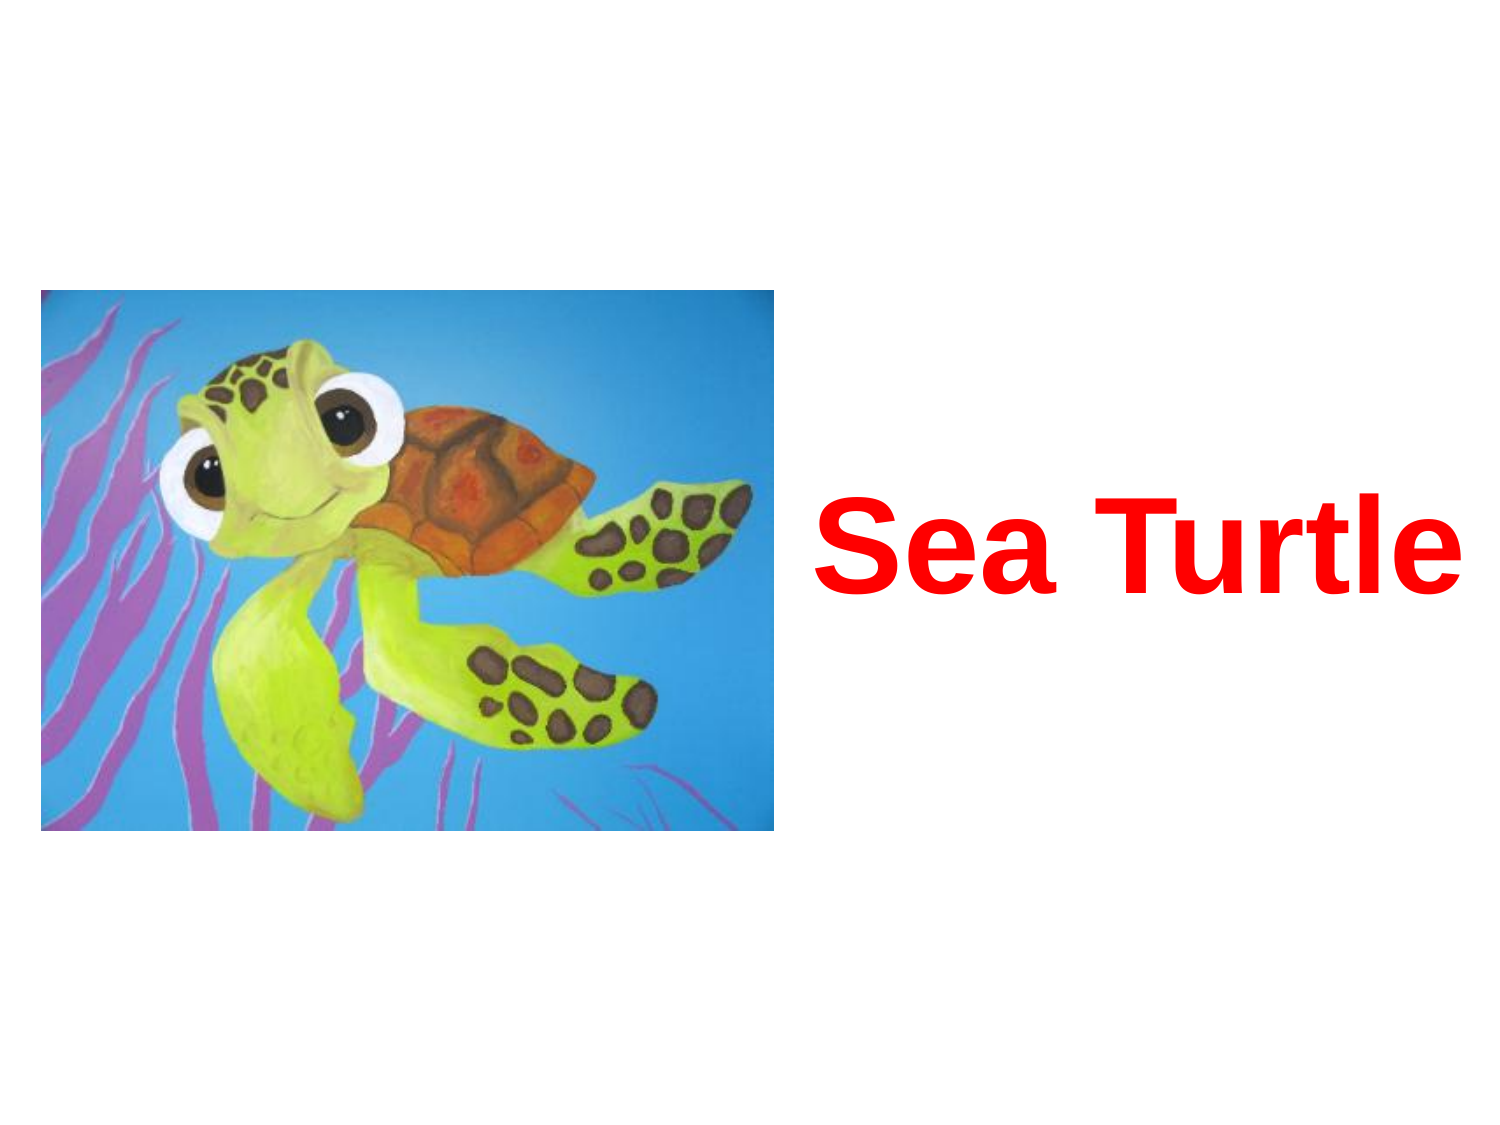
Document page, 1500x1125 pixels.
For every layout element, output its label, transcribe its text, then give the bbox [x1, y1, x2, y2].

title Sea Turtle [778, 397, 1500, 681]
picture [40, 290, 774, 831]
